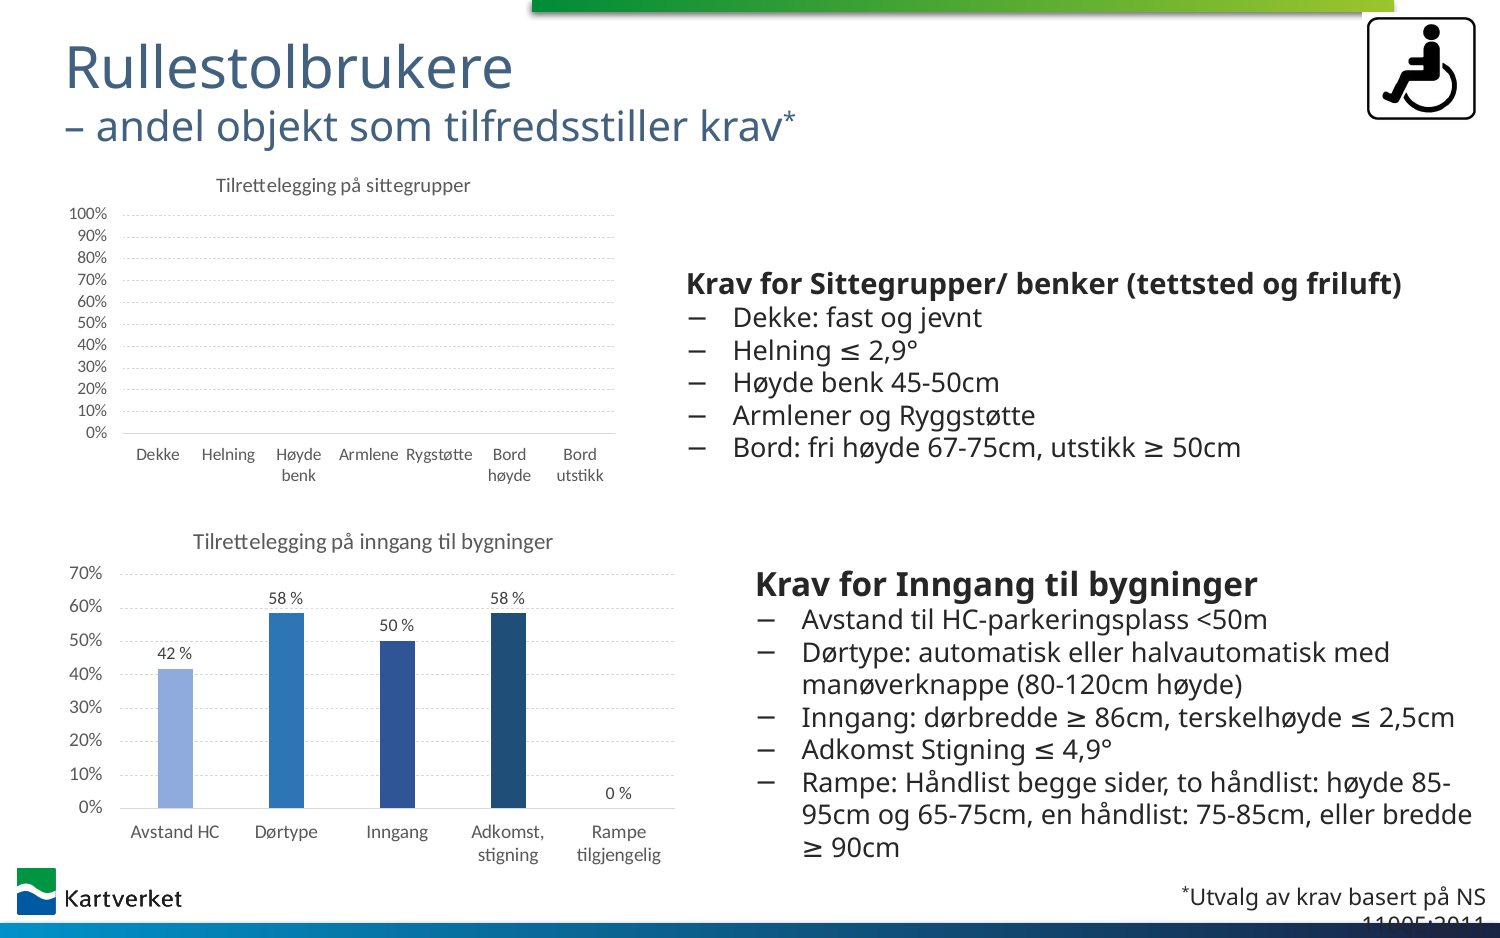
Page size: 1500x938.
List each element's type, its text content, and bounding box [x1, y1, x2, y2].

text_box Rullestolbrukere – andel objekt som tilfredsstiller krav* [49, 25, 1431, 158]
picture [1362, 12, 1481, 126]
picture [62, 166, 625, 492]
picture [62, 520, 685, 874]
text_box Krav for Inngang til bygninger Avstand til HC-parkeringsplass <50m Dørtype: automatisk eller halvautomatisk med manøverknappe (80-120cm høyde) Inngang: dørbredde ≥ 86cm, terskelhøyde ≤ 2,5cm Adkomst Stigning ≤ 4,9° Rampe: Håndlist begge sider, to håndlist: høyde 85-95cm og 65-75cm, en håndlist: 75-85cm, eller bredde ≥ 90cm [740, 555, 1491, 870]
text_box *Utvalg av krav basert på NS 11005:2011 [1068, 873, 1500, 938]
text_box Krav for Sittegrupper/ benker (tettsted og friluft) Dekke: fast og jevnt Helning ≤ 2,9° Høyde benk 45-50cm Armlener og Ryggstøtte Bord: fri høyde 67-75cm, utstikk ≥ 50cm [670, 258, 1418, 471]
